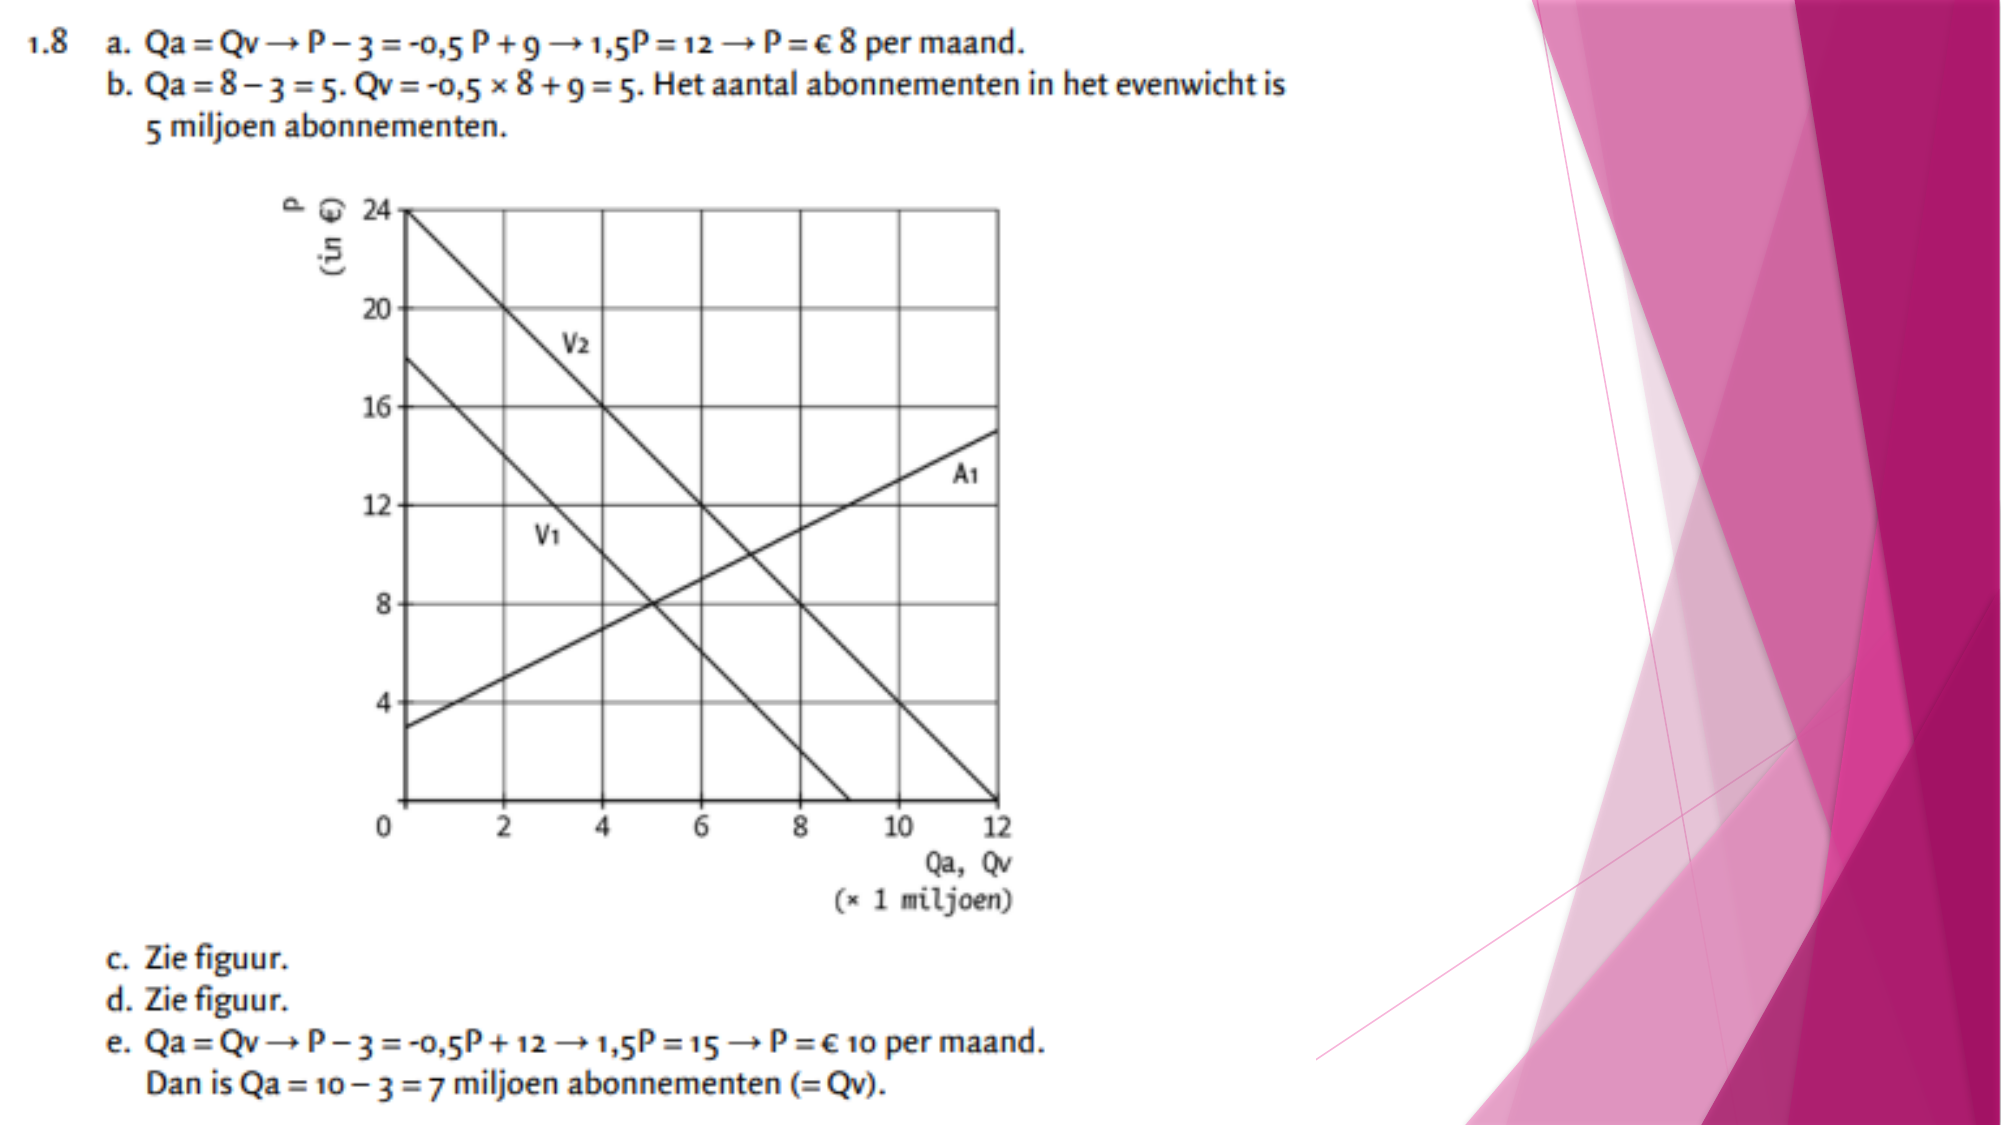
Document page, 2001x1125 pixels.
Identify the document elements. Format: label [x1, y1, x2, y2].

picture [0, 0, 1317, 1125]
